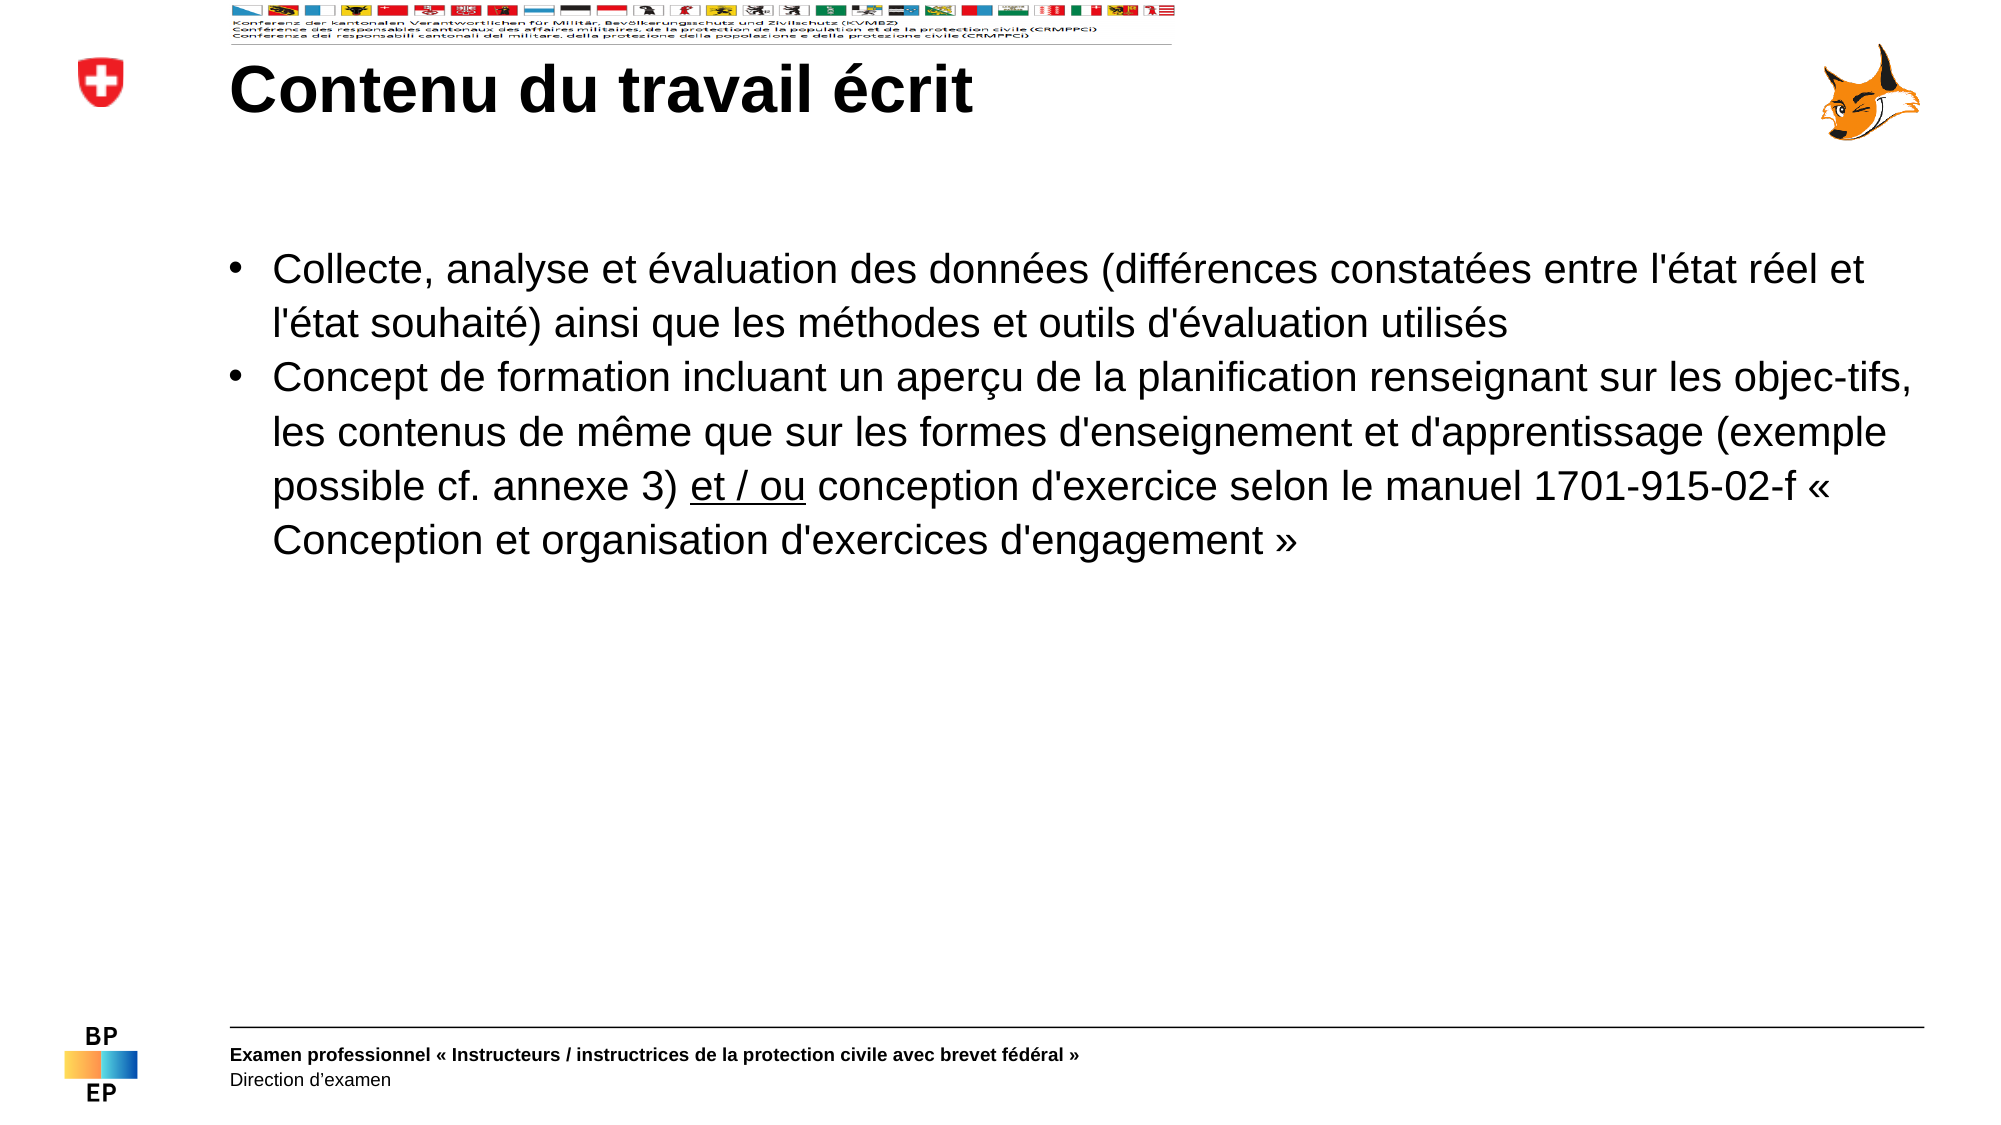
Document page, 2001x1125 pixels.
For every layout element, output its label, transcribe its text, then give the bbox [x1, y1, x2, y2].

title Contenu du travail écrit [229, 50, 1922, 199]
picture [229, 4, 1175, 46]
footer Examen professionnel « Instructeurs / instructrices de la protection civile avec brevet fédéral » Direction d’examen [229, 1040, 1177, 1088]
list Collecte, analyse et évaluation des données (différences constatées entre l'état réel et l'état souhaité) ainsi que les méthodes et outils d'évaluation utilisés Concept de formation incluant un aperçu de la planification renseignant sur les objec-tifs, les contenus de même que sur les formes d'enseignement et d'apprentissage (exemple possible cf. annexe 3) et / ou conception d'exercice selon le manuel 1701-915-02-f « Conception et organisation d'exercices d'engagement » [228, 237, 1922, 981]
picture [61, 1021, 140, 1106]
picture [1817, 40, 1922, 145]
